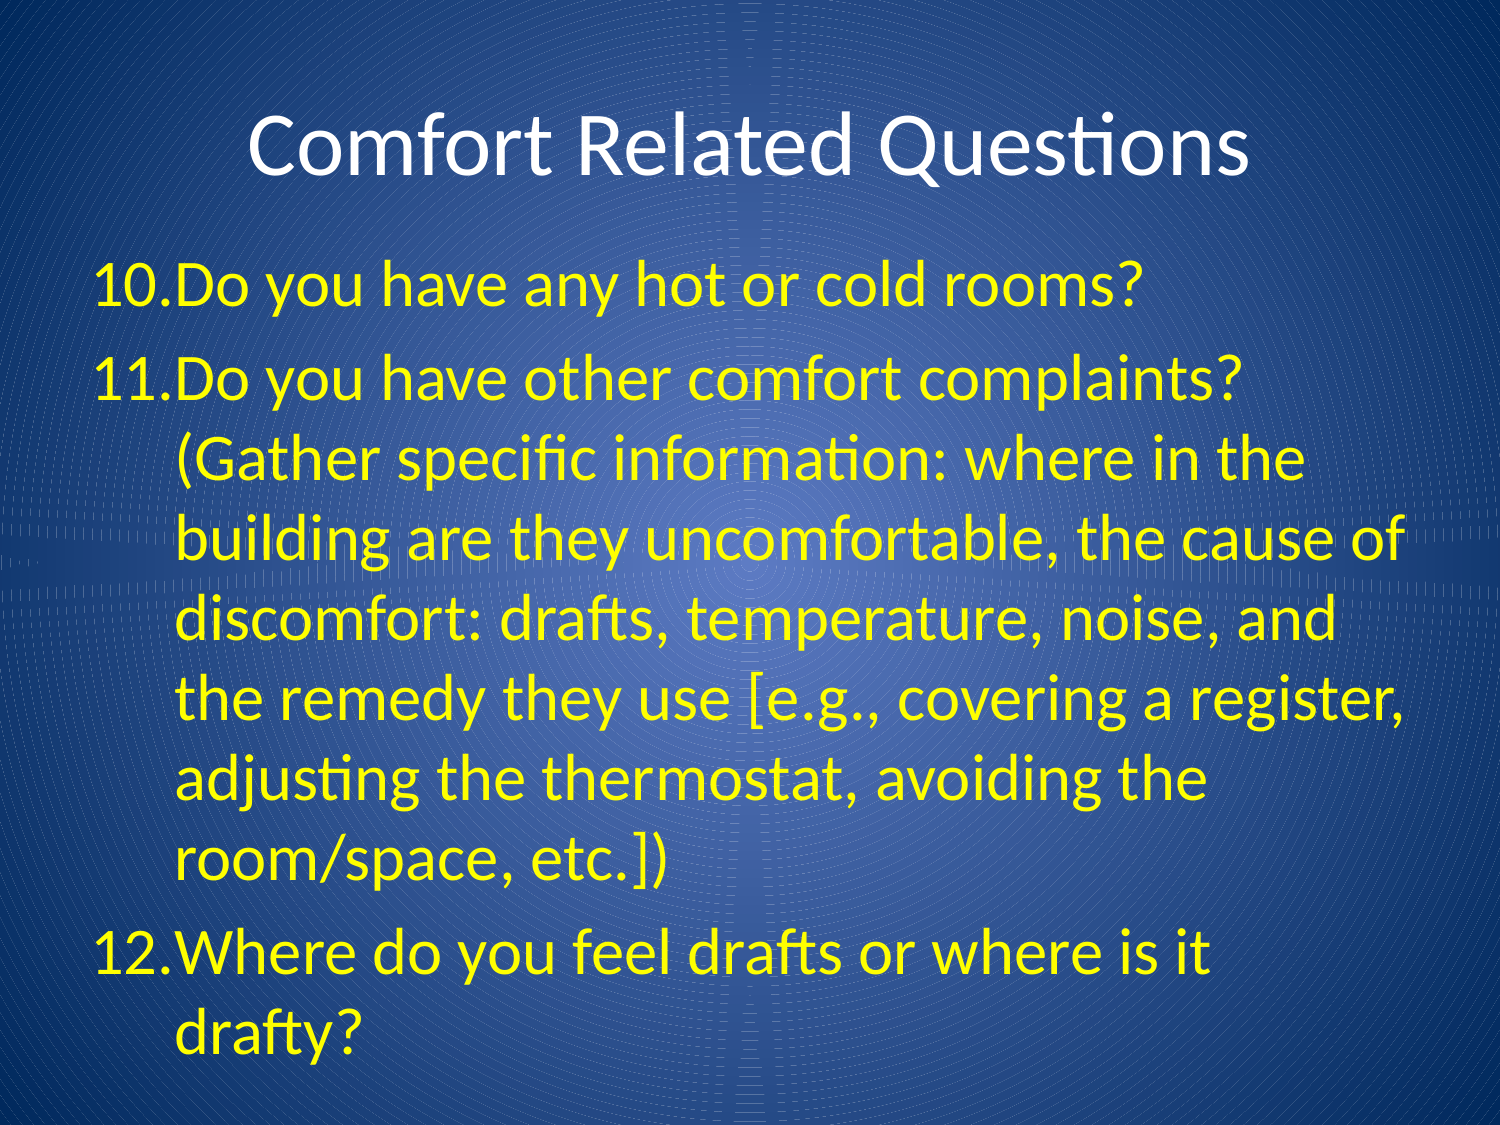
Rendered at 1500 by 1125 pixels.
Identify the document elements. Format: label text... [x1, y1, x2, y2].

title Comfort Related Questions [75, 45, 1425, 232]
list Do you have any hot or cold rooms? Do you have other comfort complaints? (Gather specific information: where in the building are they uncomfortable, the cause of discomfort: drafts, temperature, noise, and the remedy they use [e.g., covering a register, adjusting the thermostat, avoiding the room/space, etc.]) Where do you feel drafts or where is it drafty? [75, 232, 1425, 1125]
